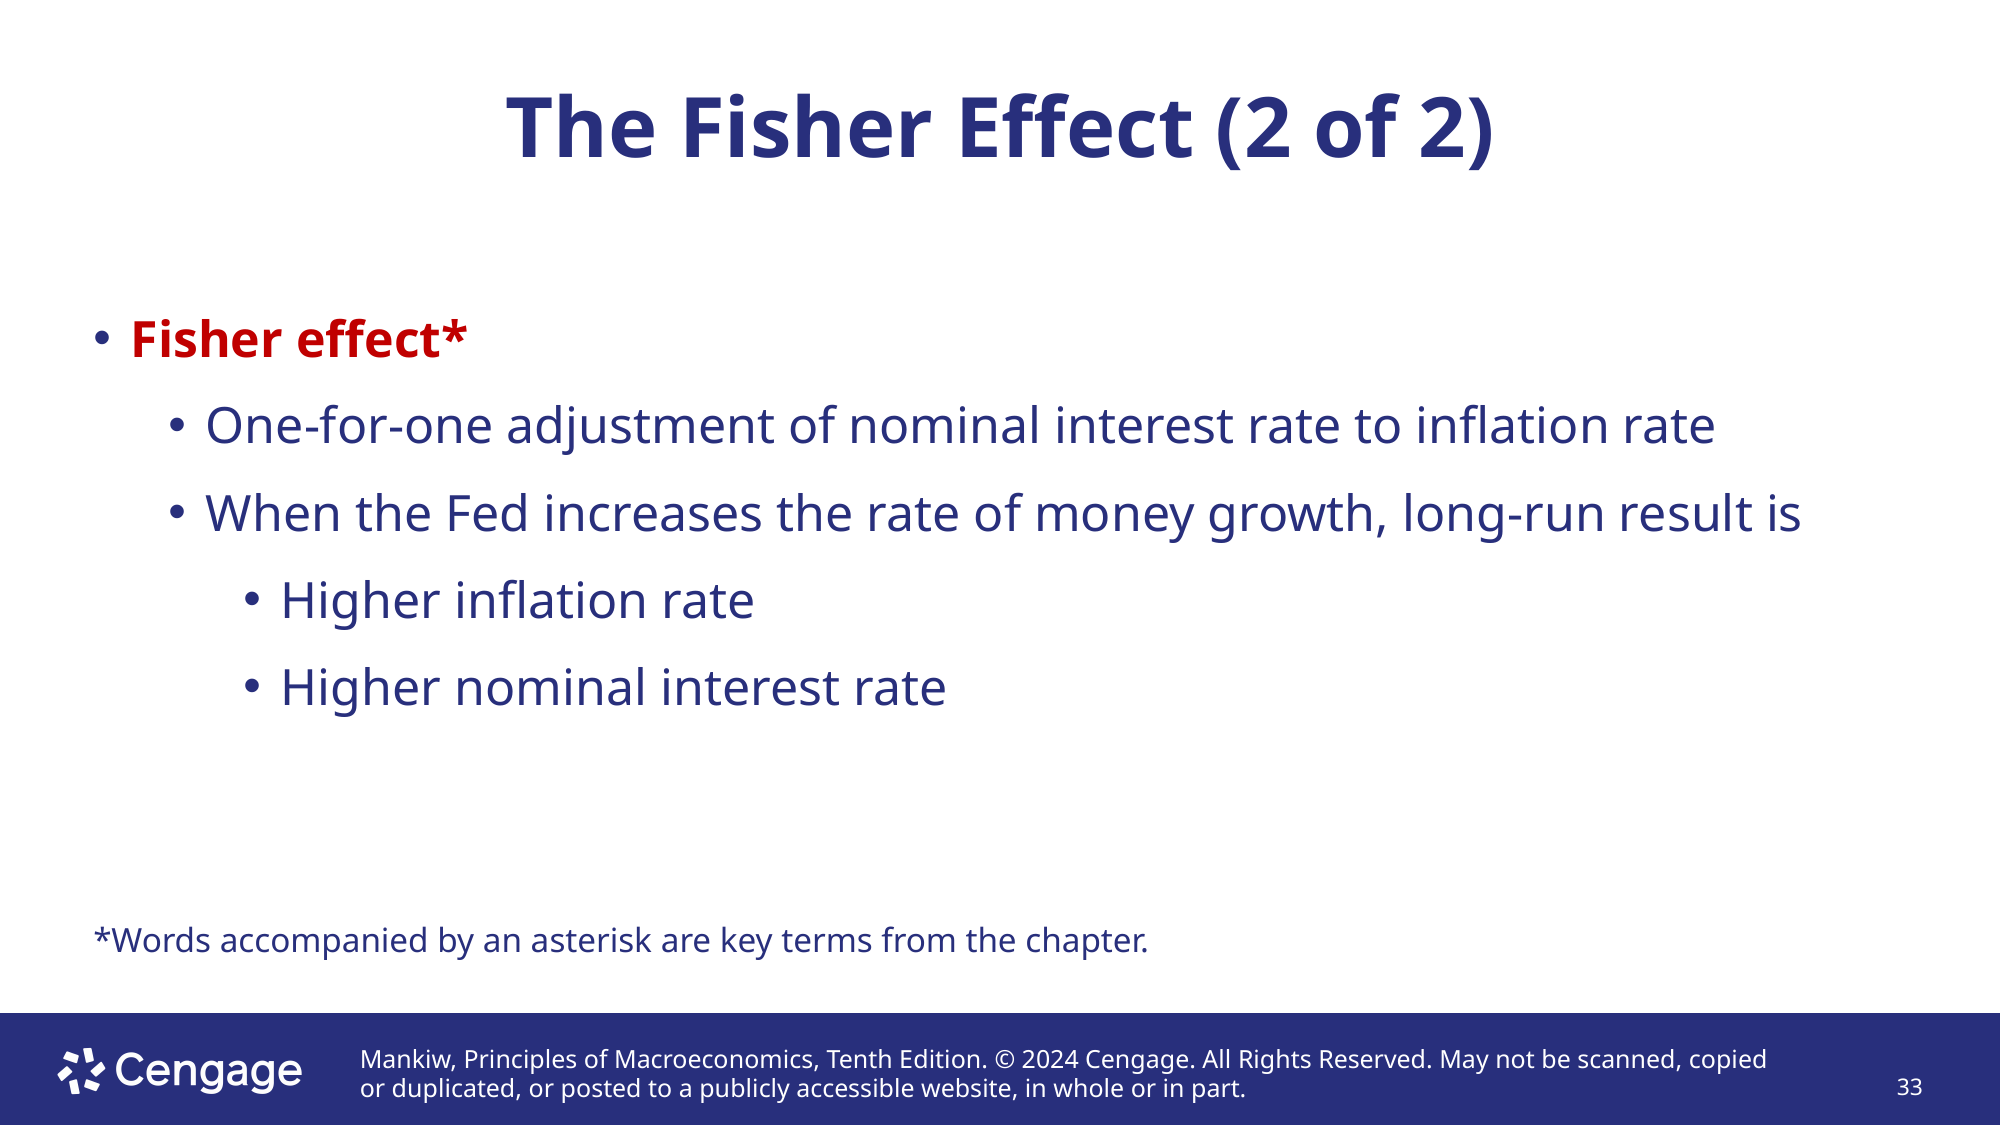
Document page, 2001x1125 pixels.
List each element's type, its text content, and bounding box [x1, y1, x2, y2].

picture [30, 1020, 329, 1122]
title The Fisher Effect (2 of 2) [78, 77, 1923, 278]
list Fisher effect* One-for-one adjustment of nominal interest rate to inflation rate When the Fed increases the rate of money growth, long-run result is Higher inflation rate Higher nominal interest rate *Words accompanied by an asterisk are key terms from the chapter. [78, 299, 1923, 1014]
